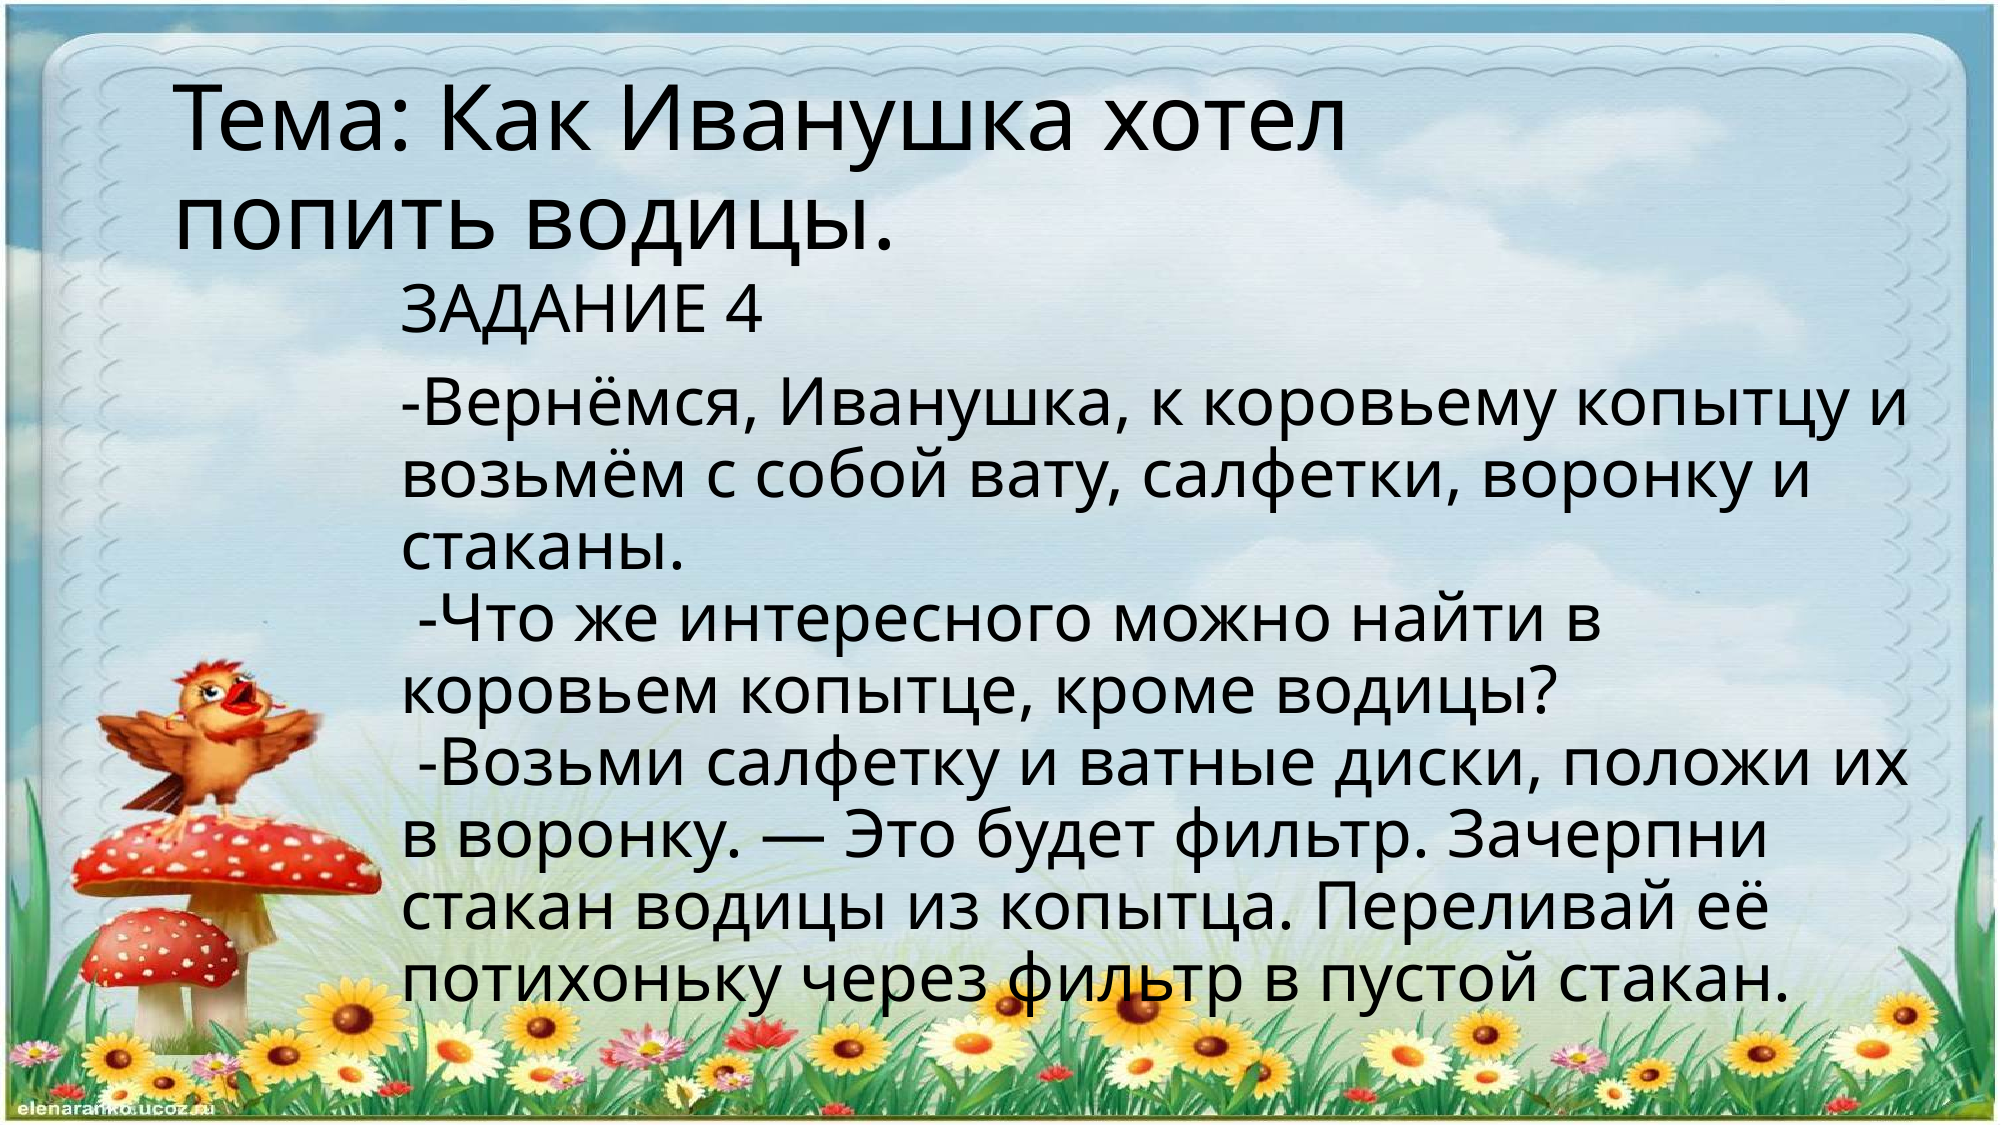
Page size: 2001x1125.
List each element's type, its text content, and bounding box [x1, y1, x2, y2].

title Тема: Как Иванушка хотел попить водицы. [157, 59, 1863, 281]
picture [0, 0, 2001, 1125]
list ЗАДАНИЕ 4 -Вернёмся, Иванушка, к коровьему копытцу и возьмём с собой вату, салфетки, воронку и стаканы. -Что же интересного можно найти в коровьем копытце, кроме водицы? -Возьми салфетку и ватные диски, положи их в воронку. — Это будет фильтр. Зачерпни стакан водицы из копытца. Переливай её потихоньку через фильтр в пустой стакан. [385, 267, 1952, 1125]
